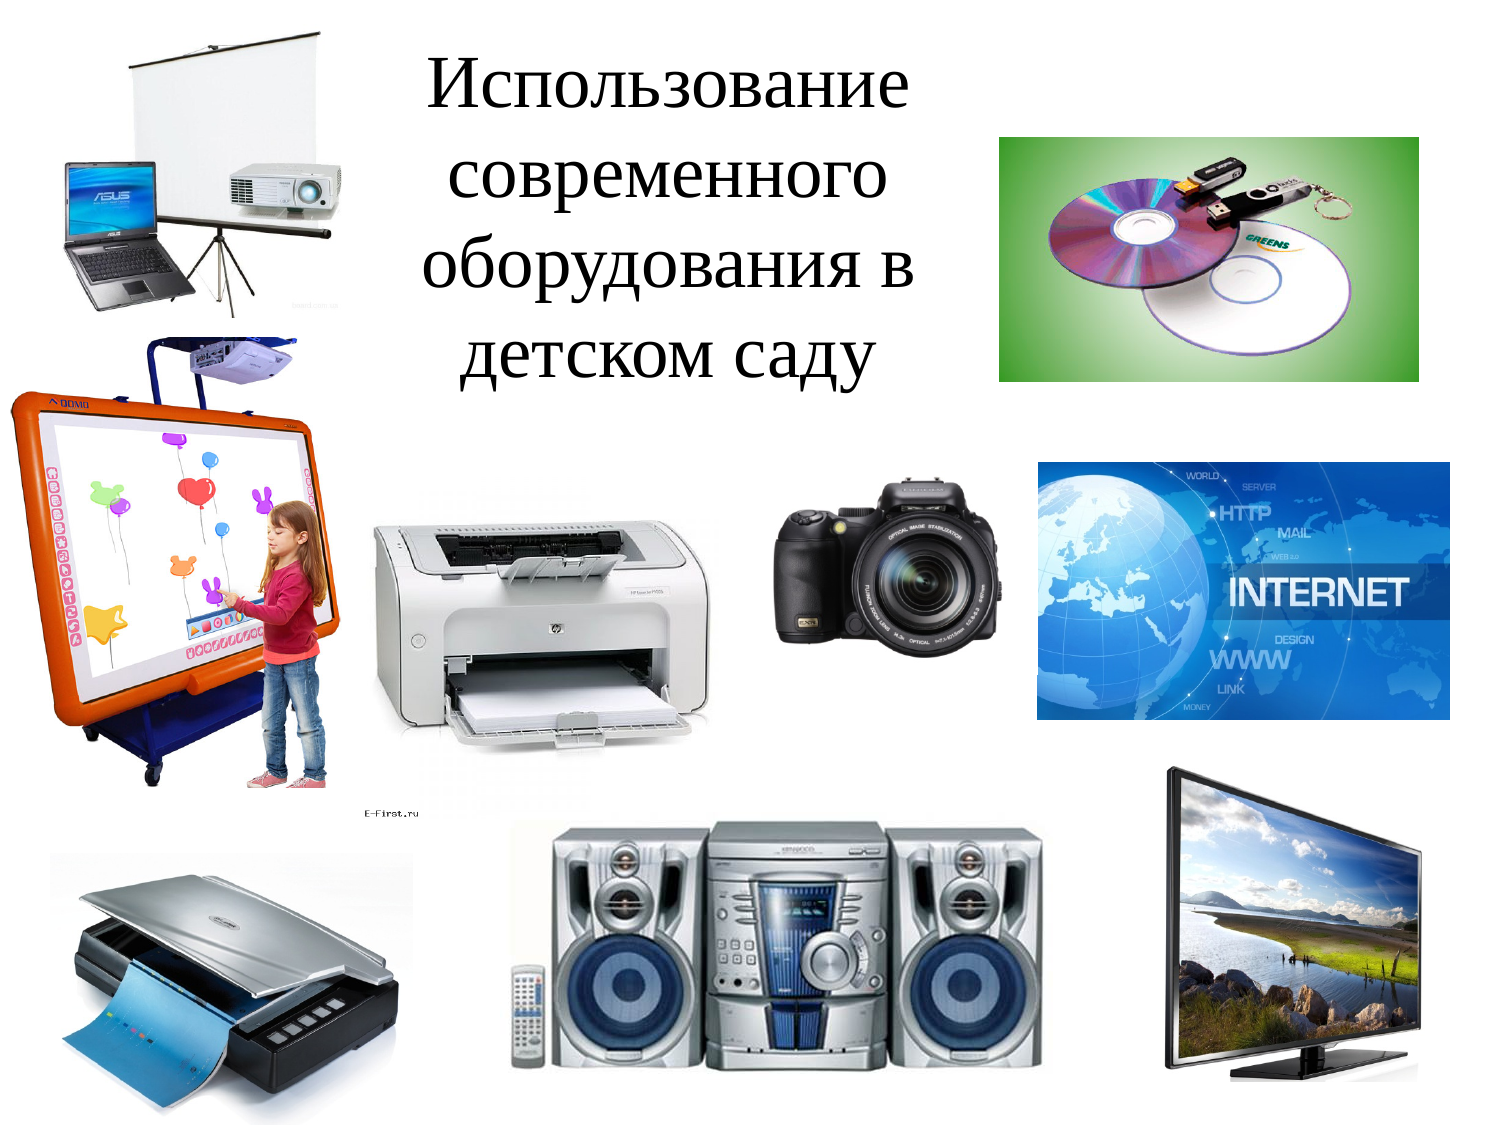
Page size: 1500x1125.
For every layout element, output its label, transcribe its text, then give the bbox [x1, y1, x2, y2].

text_box Использование современного оборудования в детском саду [337, 24, 1000, 400]
picture [0, 337, 351, 788]
picture [49, 852, 413, 1125]
picture [999, 137, 1419, 382]
picture [1162, 762, 1425, 1082]
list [62, 24, 342, 318]
picture [362, 462, 1059, 1080]
picture [737, 449, 1451, 720]
